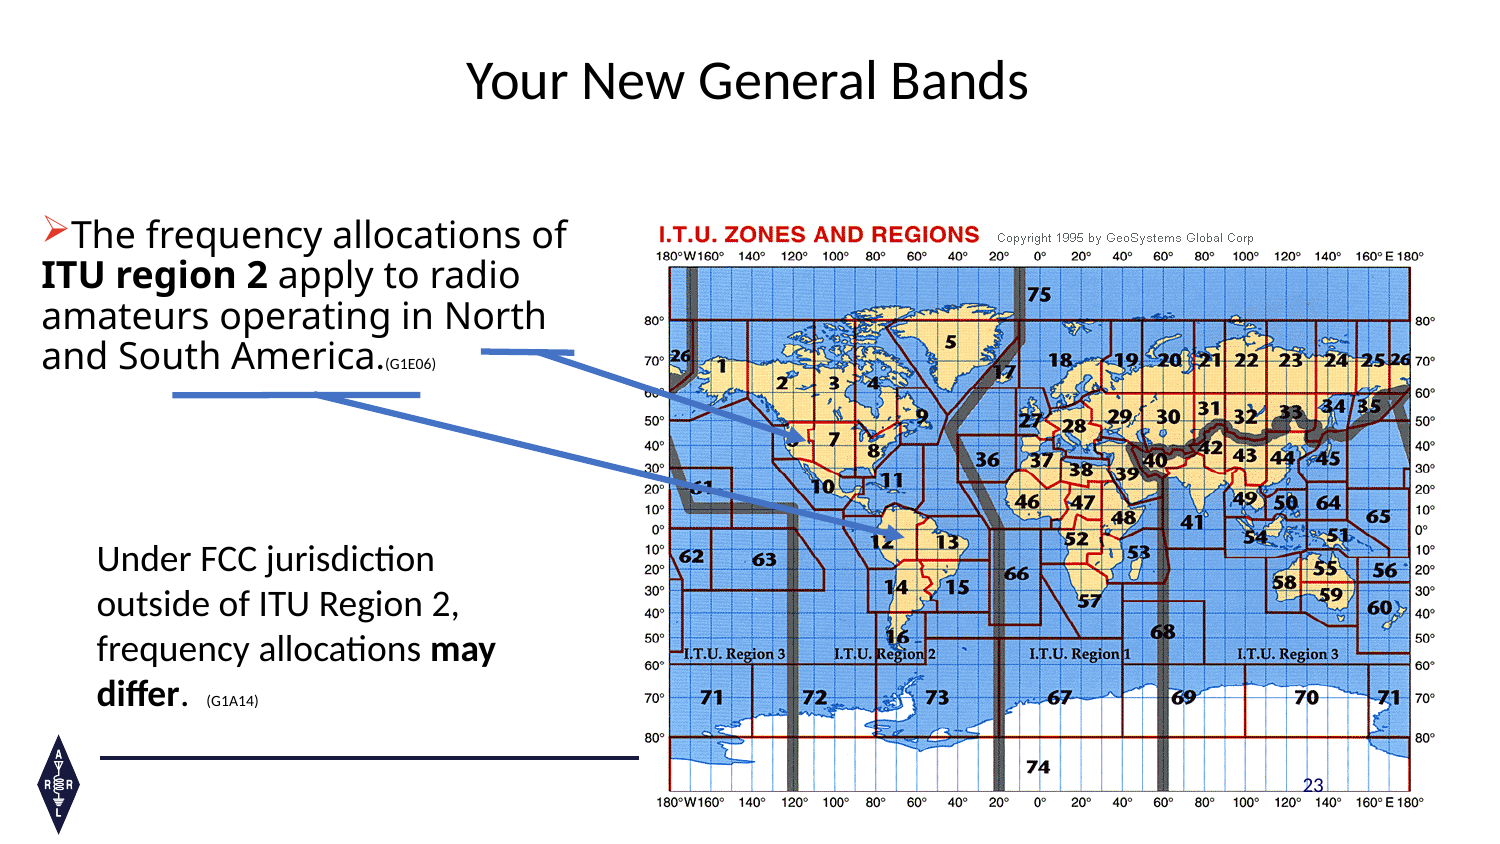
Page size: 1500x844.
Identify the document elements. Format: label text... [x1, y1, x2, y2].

list The frequency allocations of ITU region 2 apply to radio amateurs operating in North and South America.(G1E06) [41, 209, 593, 821]
picture [639, 217, 1440, 813]
title Your New General Bands [101, 44, 1395, 145]
text_box Under FCC jurisdiction outside of ITU Region 2, frequency allocations may differ. (G1A14) [81, 526, 552, 721]
picture [37, 734, 80, 835]
